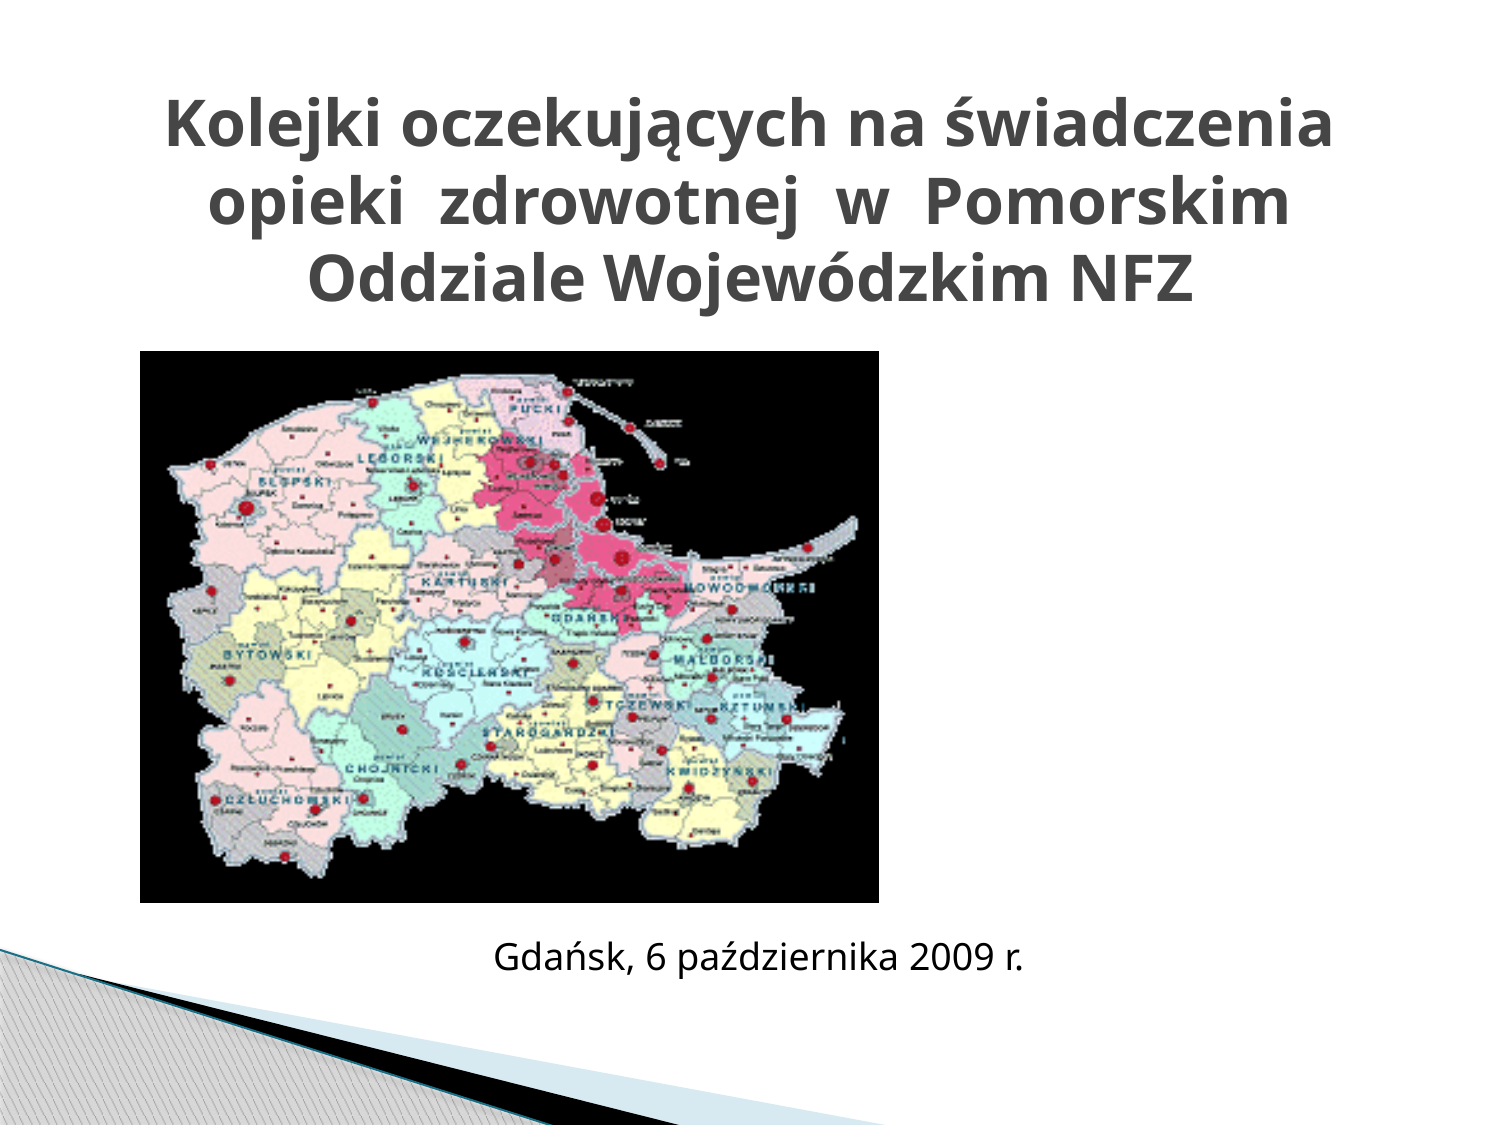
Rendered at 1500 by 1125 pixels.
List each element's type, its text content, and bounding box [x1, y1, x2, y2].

list Gdańsk, 6 października 2009 r. [74, 242, 1426, 986]
picture [140, 351, 880, 903]
title Kolejki oczekujących na świadczenia opieki zdrowotnej w Pomorskim Oddziale Wojewódzkim NFZ [75, 45, 1425, 242]
